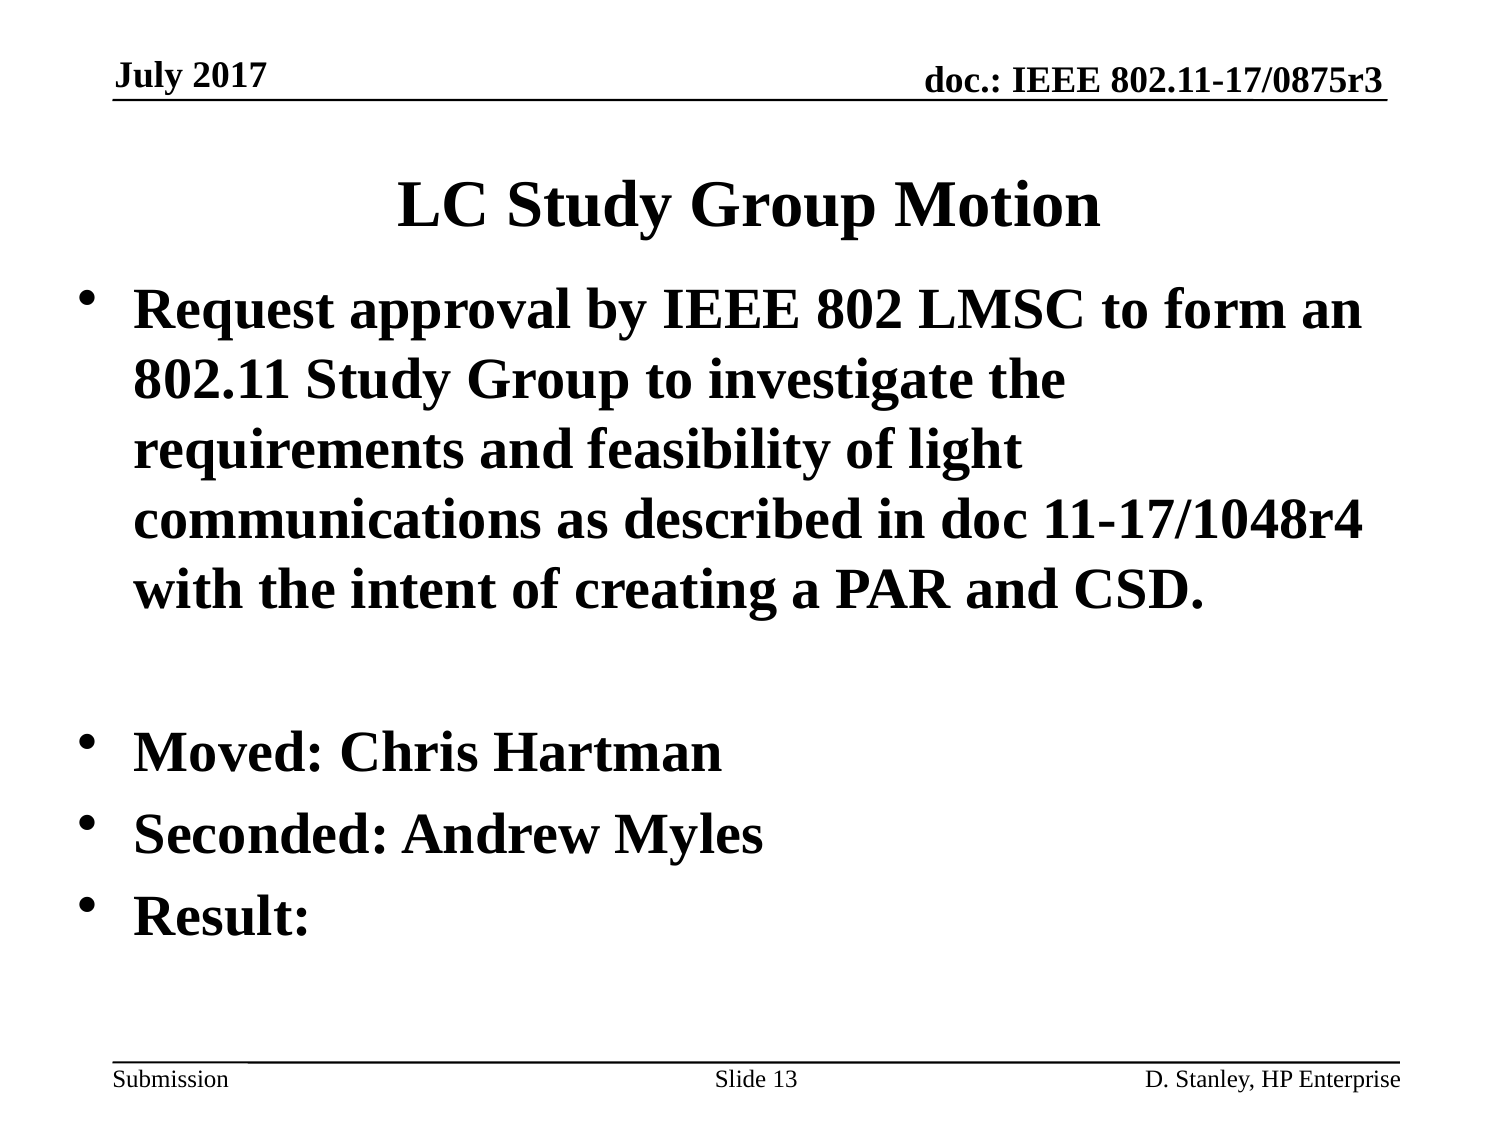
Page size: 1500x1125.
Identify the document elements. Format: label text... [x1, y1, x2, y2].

slide_number Slide 13 [712, 1061, 800, 1093]
title LC Study Group Motion [112, 112, 1388, 262]
footer D. Stanley, HP Enterprise [878, 1061, 1402, 1093]
list Request approval by IEEE 802 LMSC to form an 802.11 Study Group to investigate the requirements and feasibility of light communications as described in doc 11-17/1048r4 with the intent of creating a PAR and CSD. Moved: Chris Hartman Seconded: Andrew Myles Result: [62, 262, 1425, 1050]
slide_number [114, 49, 270, 95]
